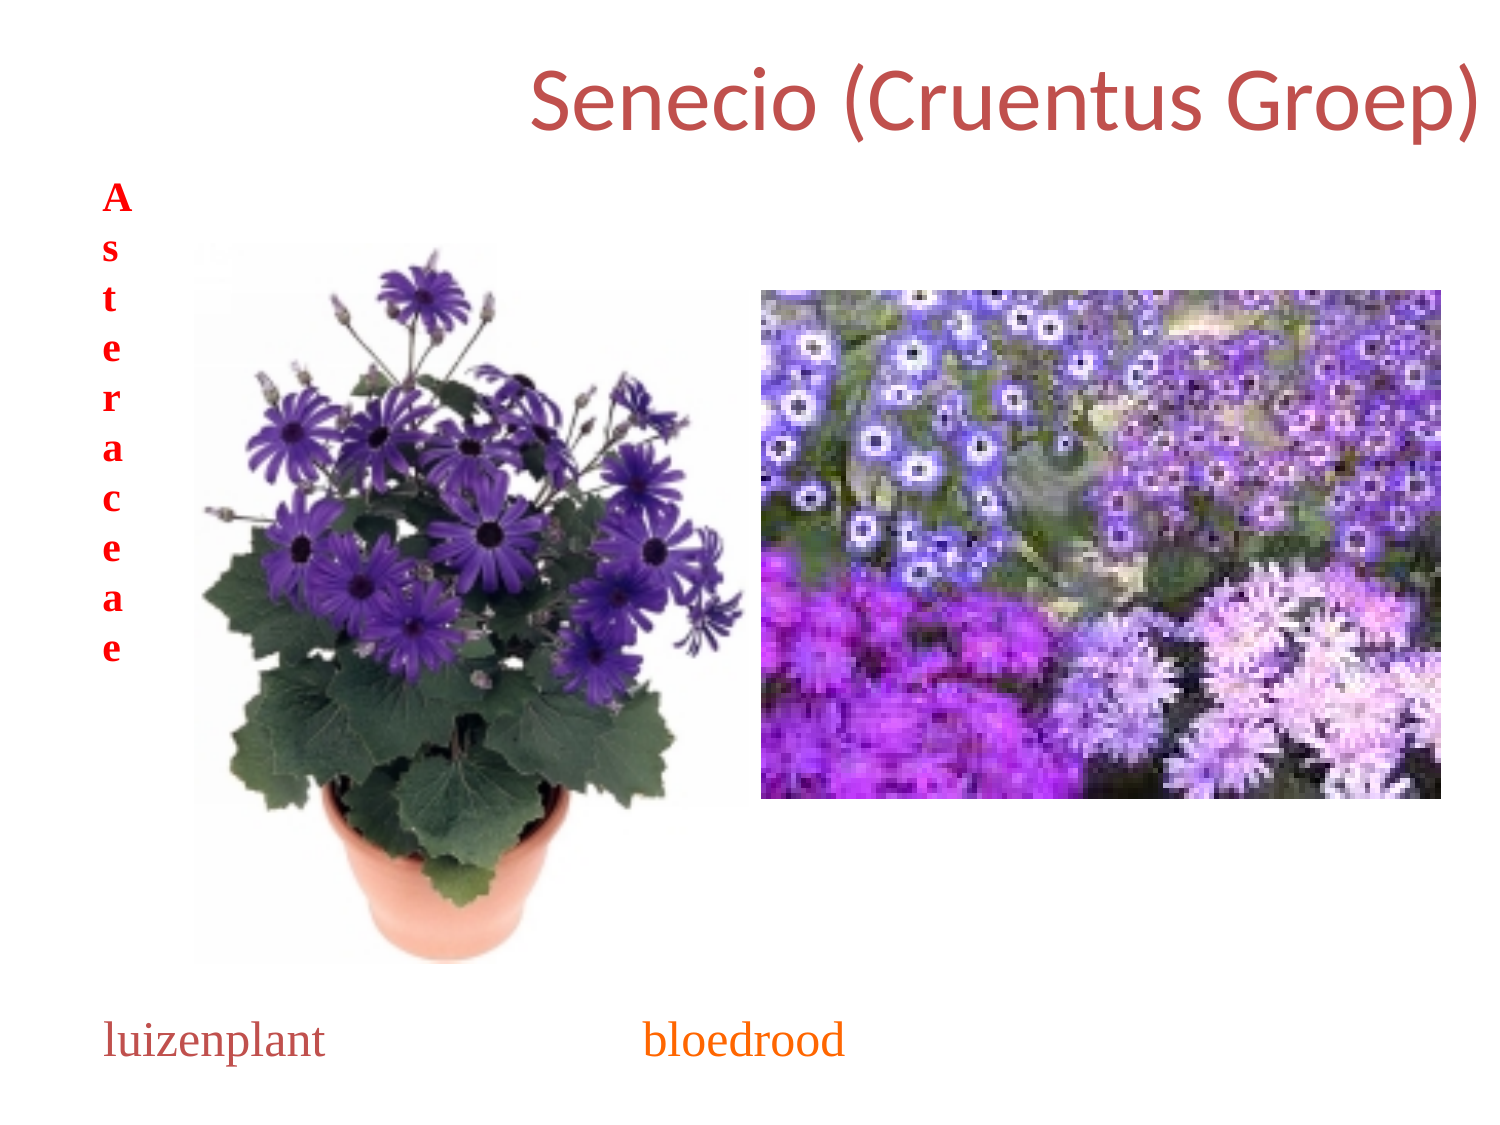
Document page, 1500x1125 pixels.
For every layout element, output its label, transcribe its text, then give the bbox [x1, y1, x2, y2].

text_box luizenplant [88, 999, 1151, 1075]
text_box As t eraceae [87, 162, 150, 678]
title Senecio (Cruentus Groep) [225, 0, 1500, 188]
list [761, 290, 1442, 800]
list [194, 243, 750, 965]
